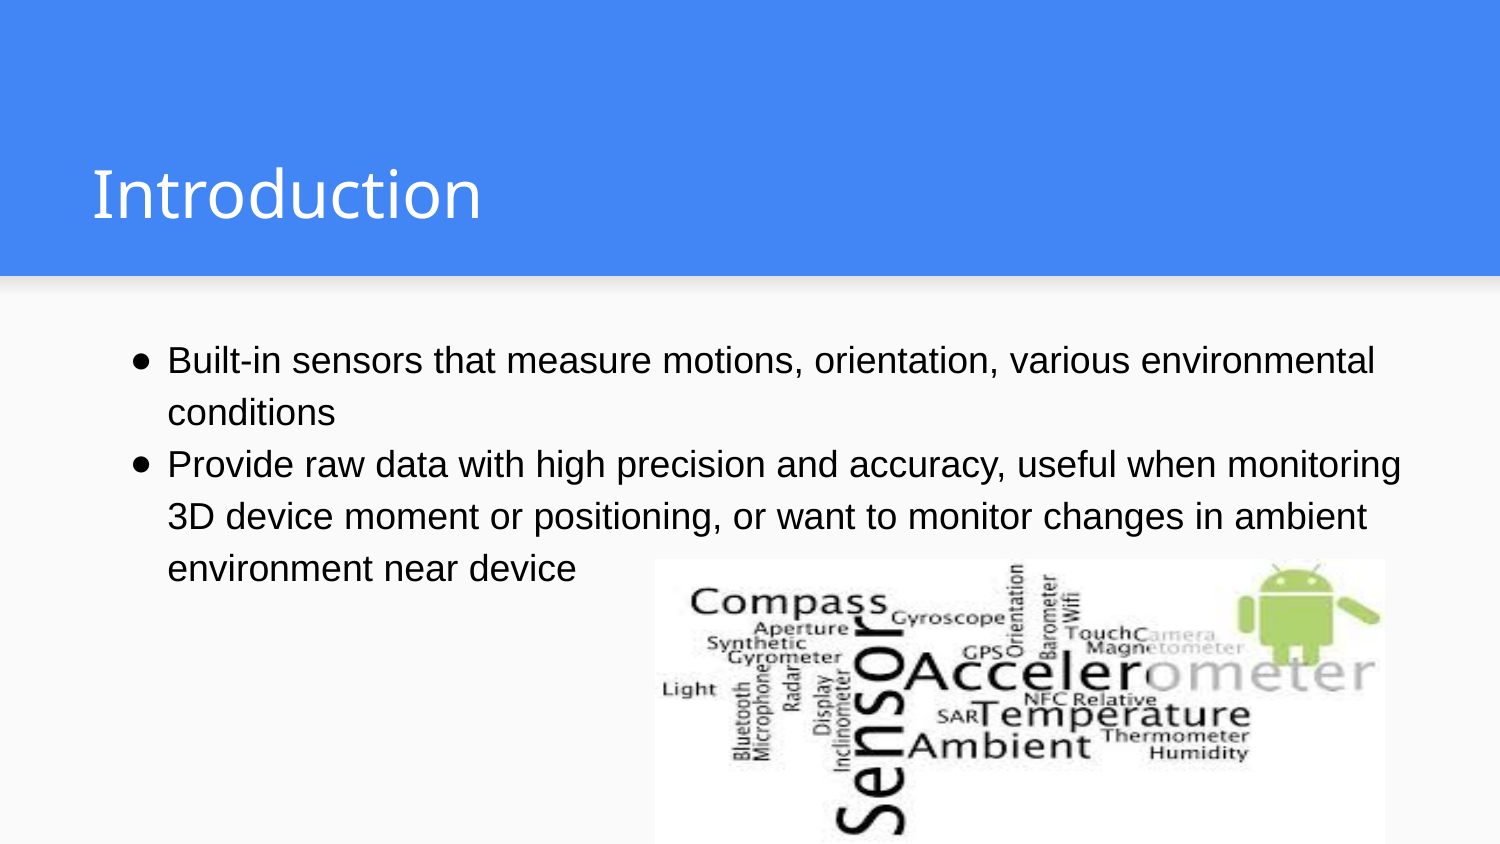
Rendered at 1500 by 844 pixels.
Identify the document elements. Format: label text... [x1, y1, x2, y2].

list Built-in sensors that measure motions, orientation, various environmental conditions Provide raw data with high precision and accuracy, useful when monitoring 3D device moment or positioning, or want to monitor changes in ambient environment near device [77, 314, 1427, 760]
picture [654, 559, 1385, 844]
title Introduction [77, 121, 1427, 248]
